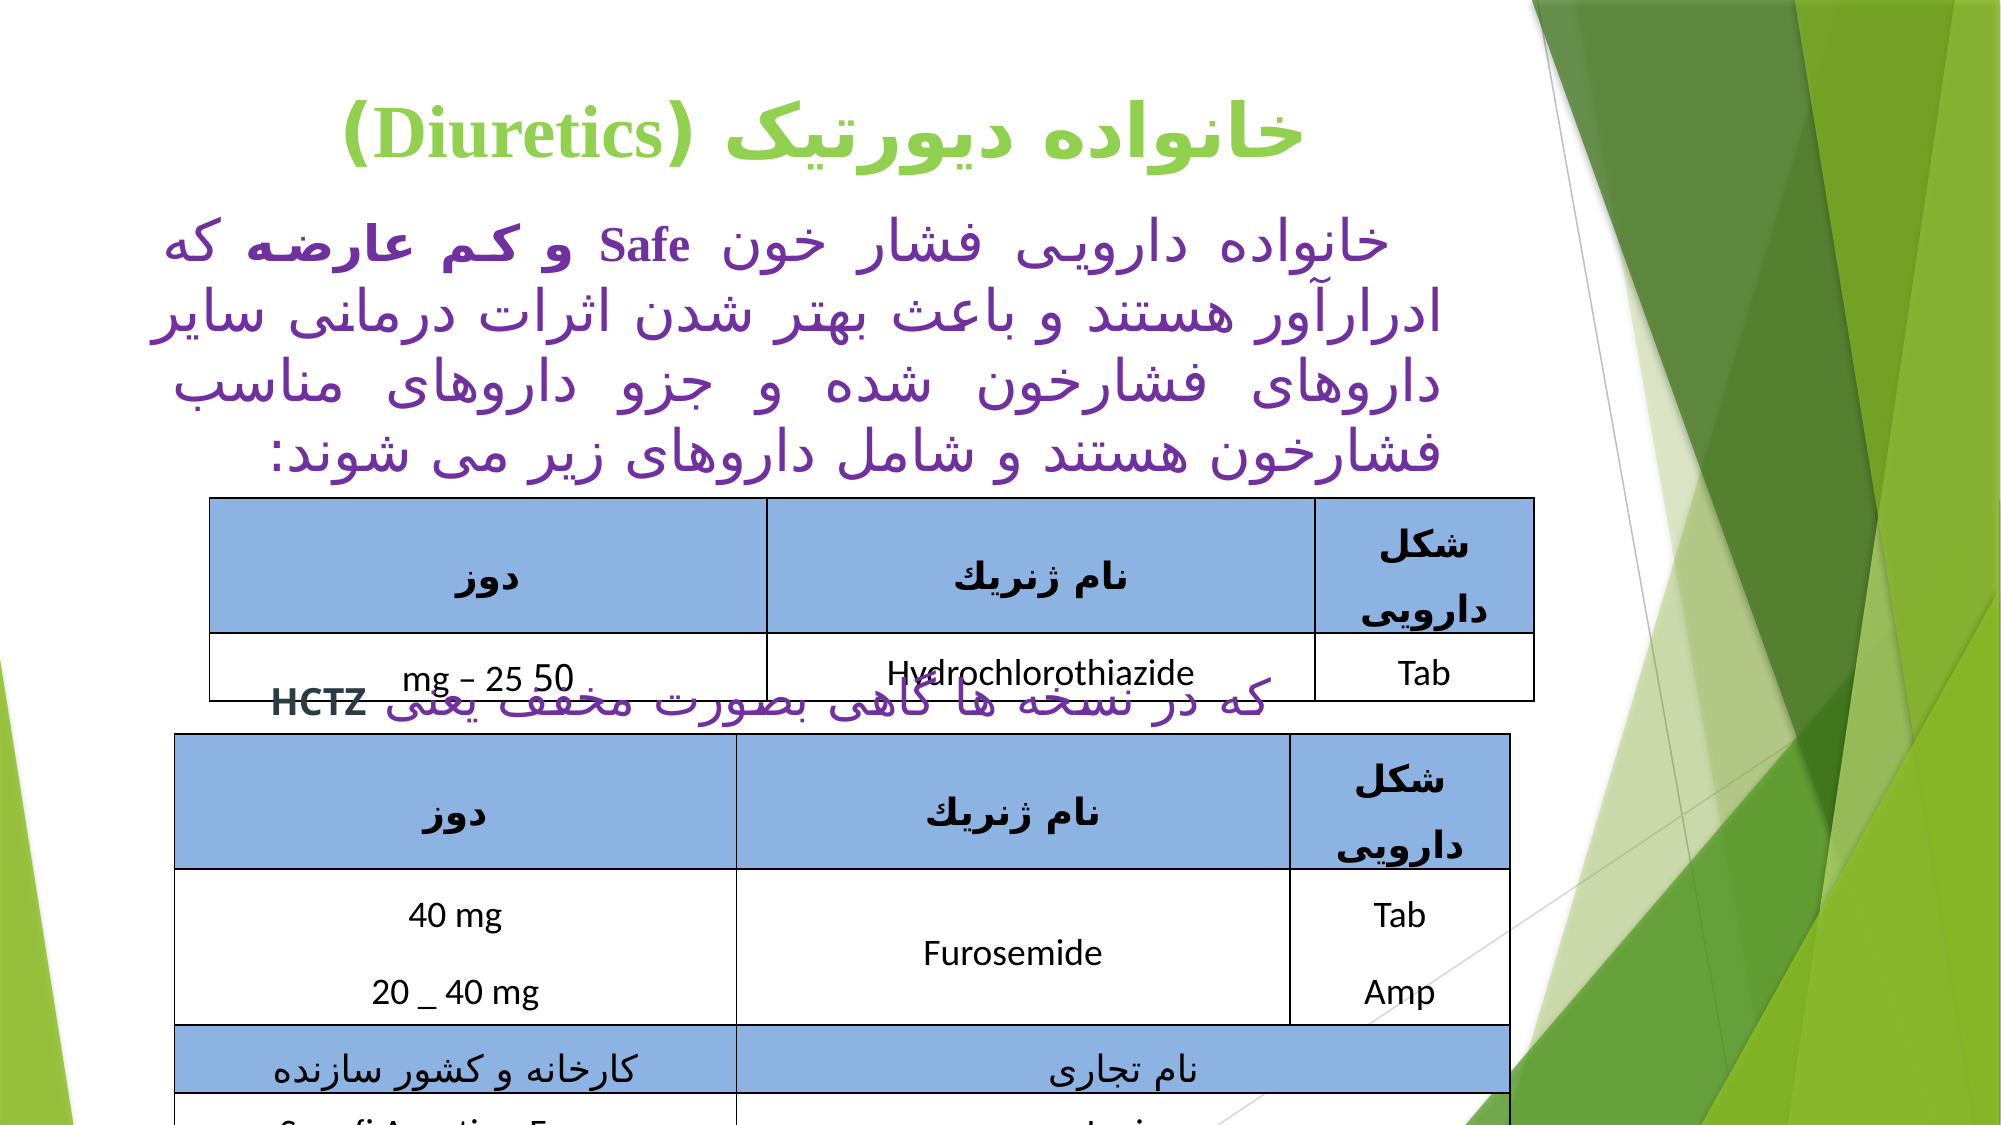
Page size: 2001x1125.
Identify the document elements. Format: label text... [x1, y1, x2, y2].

table_header نام ژنريك [737, 735, 1289, 868]
table_cell 40 mg 20 _ 40 mg [175, 870, 736, 1024]
text_box خانواده دارویی فشار خون Safe و کم عارضه که ادرارآور هستند و باعث بهتر شدن اثرات درمانی سایر داروهای فشارخون شده و جزو داروهای مناسب فشارخون هستند و شامل داروهای زیر می شوند: [136, 195, 1549, 490]
table_header شکل دارویی [1291, 735, 1509, 868]
table_cell 50 mg – 25 [210, 634, 766, 700]
table_cell Tab [1316, 634, 1533, 700]
table_cell Hydrochlorothiazide [768, 634, 1314, 700]
table_header دوز [210, 499, 766, 632]
table_header شکل دارویی [1316, 499, 1533, 632]
table_cell Lasix [737, 1094, 1509, 1125]
table_cell Sanofi Aventis _ France [175, 1094, 736, 1125]
table_cell نام تجاری [737, 1026, 1509, 1092]
text_box که در نسخه ها گاهی بصورت مخفف یعنی HCTZ نوشته می شود. [253, 658, 1286, 733]
table_cell کارخانه و کشور سازنده [175, 1026, 736, 1092]
table_header دوز [175, 735, 736, 868]
table_cell Tab Amp [1291, 870, 1509, 1024]
table_header نام ژنريك [768, 499, 1314, 632]
table_cell Furosemide [737, 870, 1289, 1024]
text_box خانواده دیورتیک (Diuretics) [136, 81, 1487, 174]
